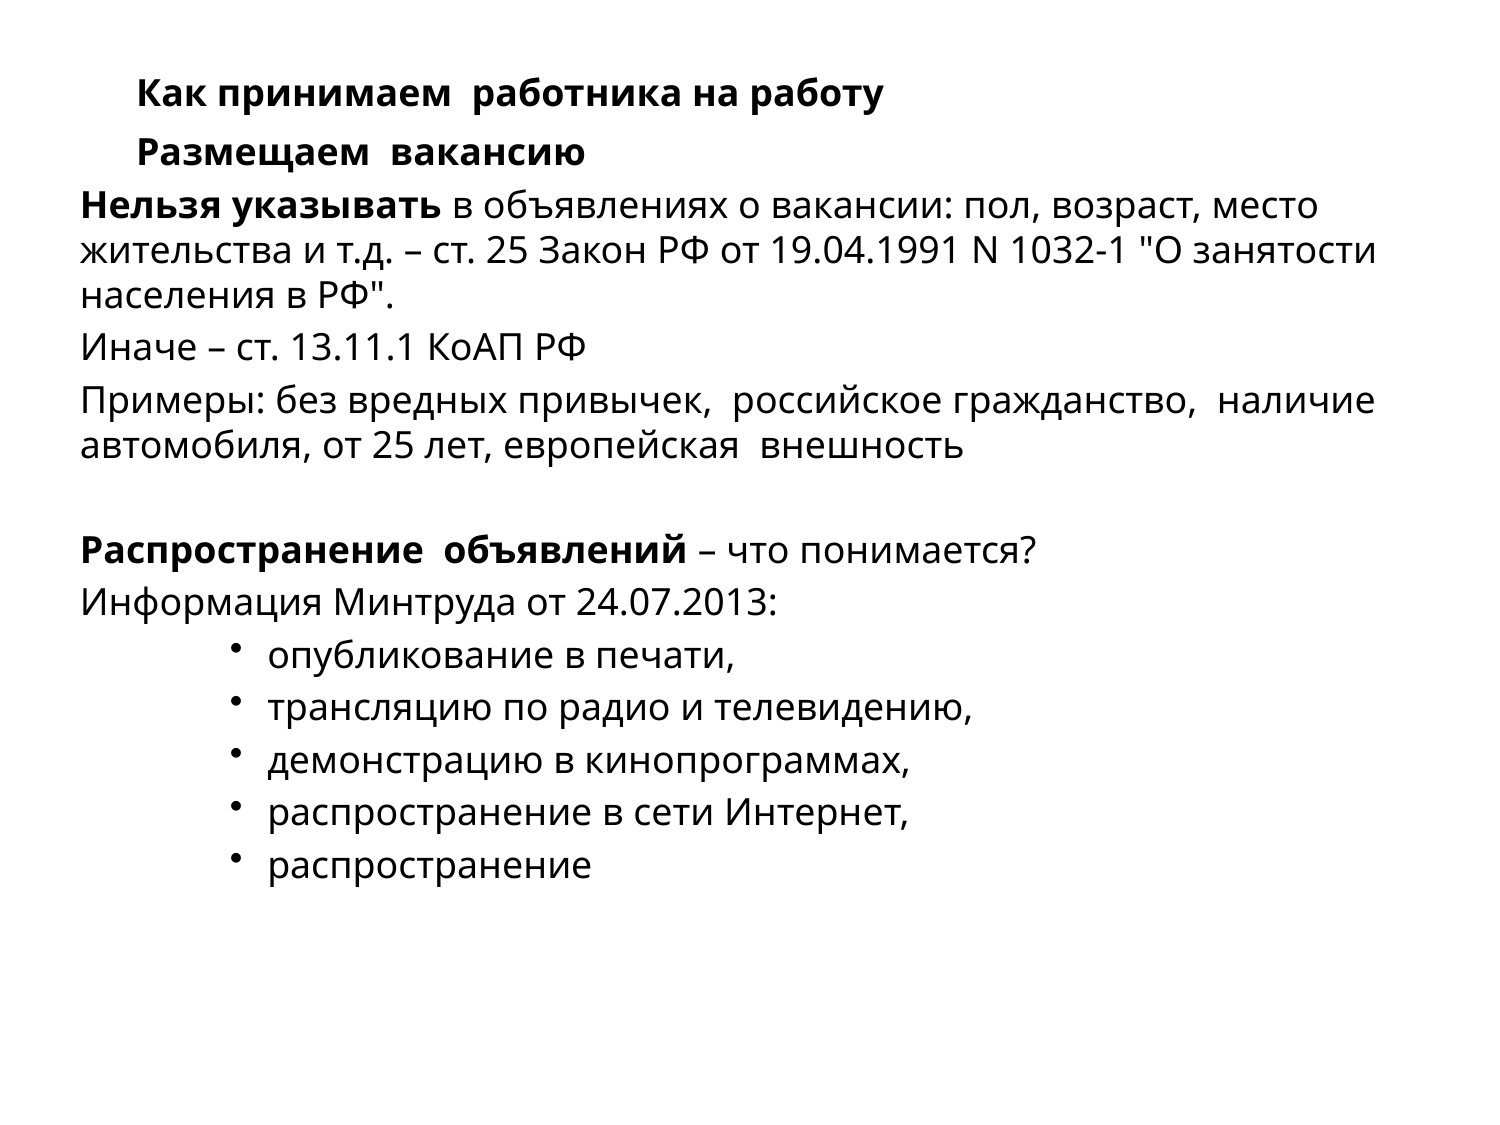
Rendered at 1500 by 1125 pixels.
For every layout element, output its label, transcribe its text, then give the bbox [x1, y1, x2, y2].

text_box Как принимаем работника на работу Размещаем вакансию Нельзя указывать в объявлениях о вакансии: пол, возраст, место жительства и т.д. – ст. 25 Закон РФ от 19.04.1991 N 1032-1 "О занятости населения в РФ". Иначе – ст. 13.11.1 КоАП РФ Примеры: без вредных привычек, российское гражданство, наличие автомобиля, от 25 лет, европейская внешность Распространение объявлений – что понимается? Информация Минтруда от 24.07.2013: опубликование в печати, трансляцию по радио и телевидению, демонстрацию в кинопрограммах, распространение в сети Интернет, распространение [64, 54, 1448, 946]
